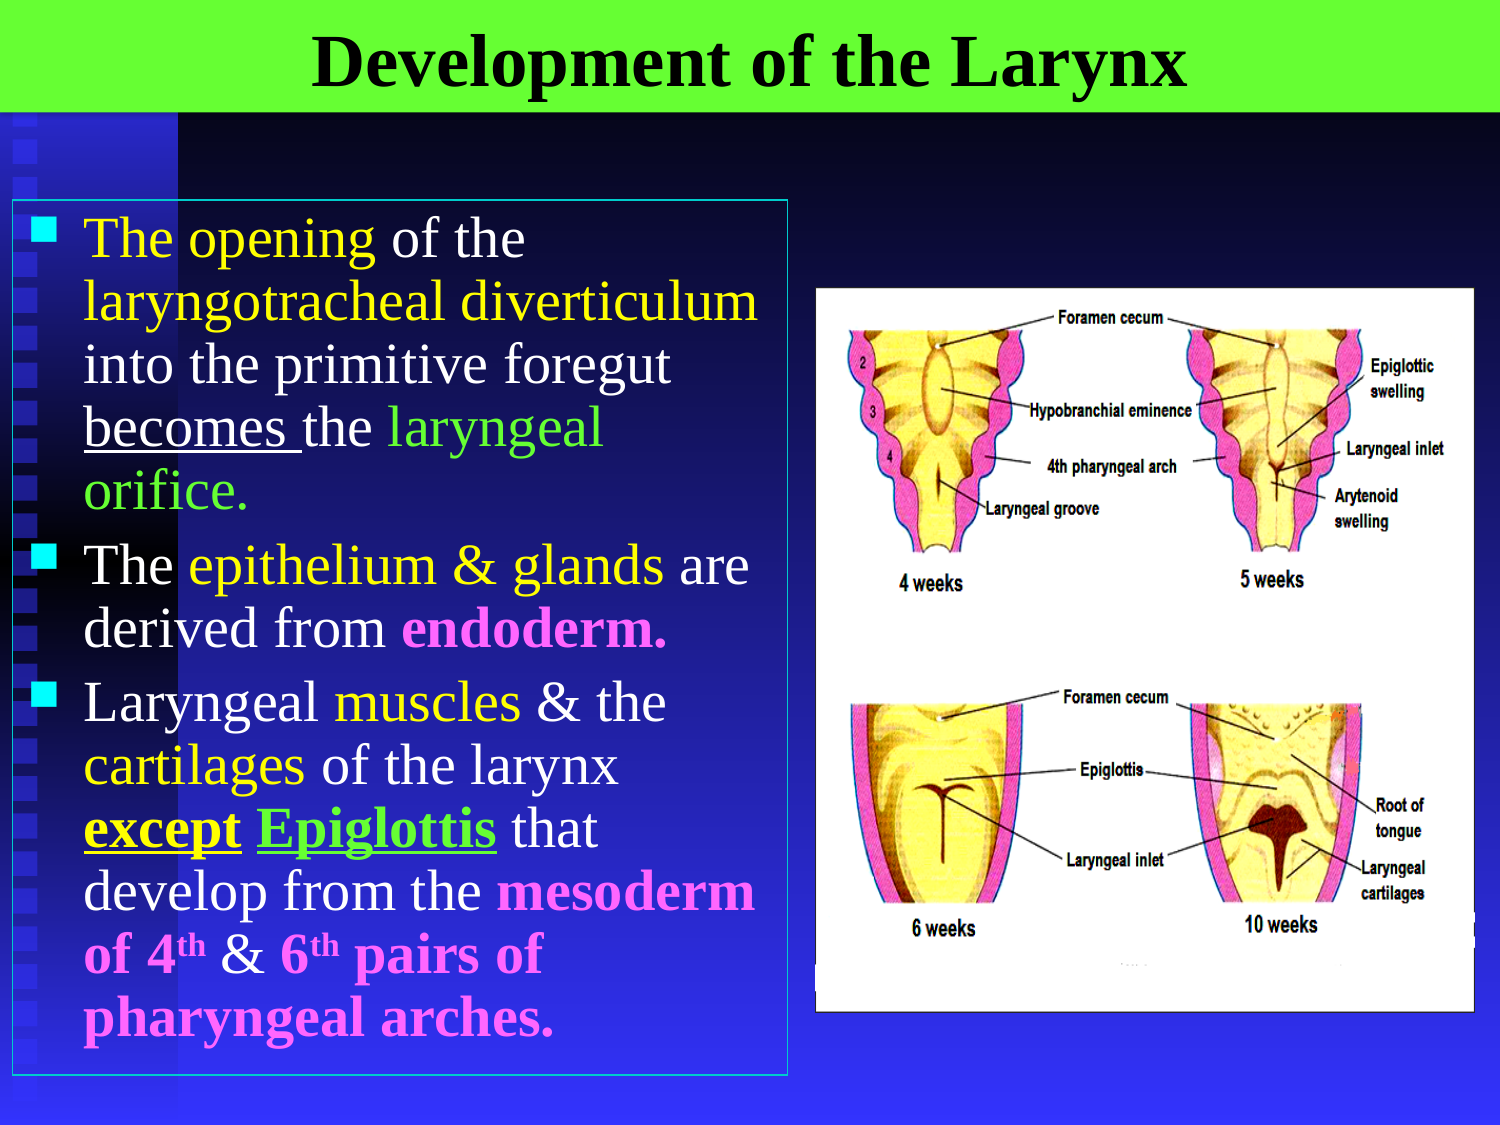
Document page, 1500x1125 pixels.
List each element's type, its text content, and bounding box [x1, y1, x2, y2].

title Development of the Larynx [0, 0, 1500, 113]
list The opening of the laryngotracheal diverticulum into the primitive foregut becomes the laryngeal orifice. The epithelium & glands are derived from endoderm. Laryngeal muscles & the cartilages of the larynx except Epiglottis that develop from the mesoderm of 4th & 6th pairs of pharyngeal arches. [12, 199, 788, 1076]
picture [814, 287, 1476, 1013]
